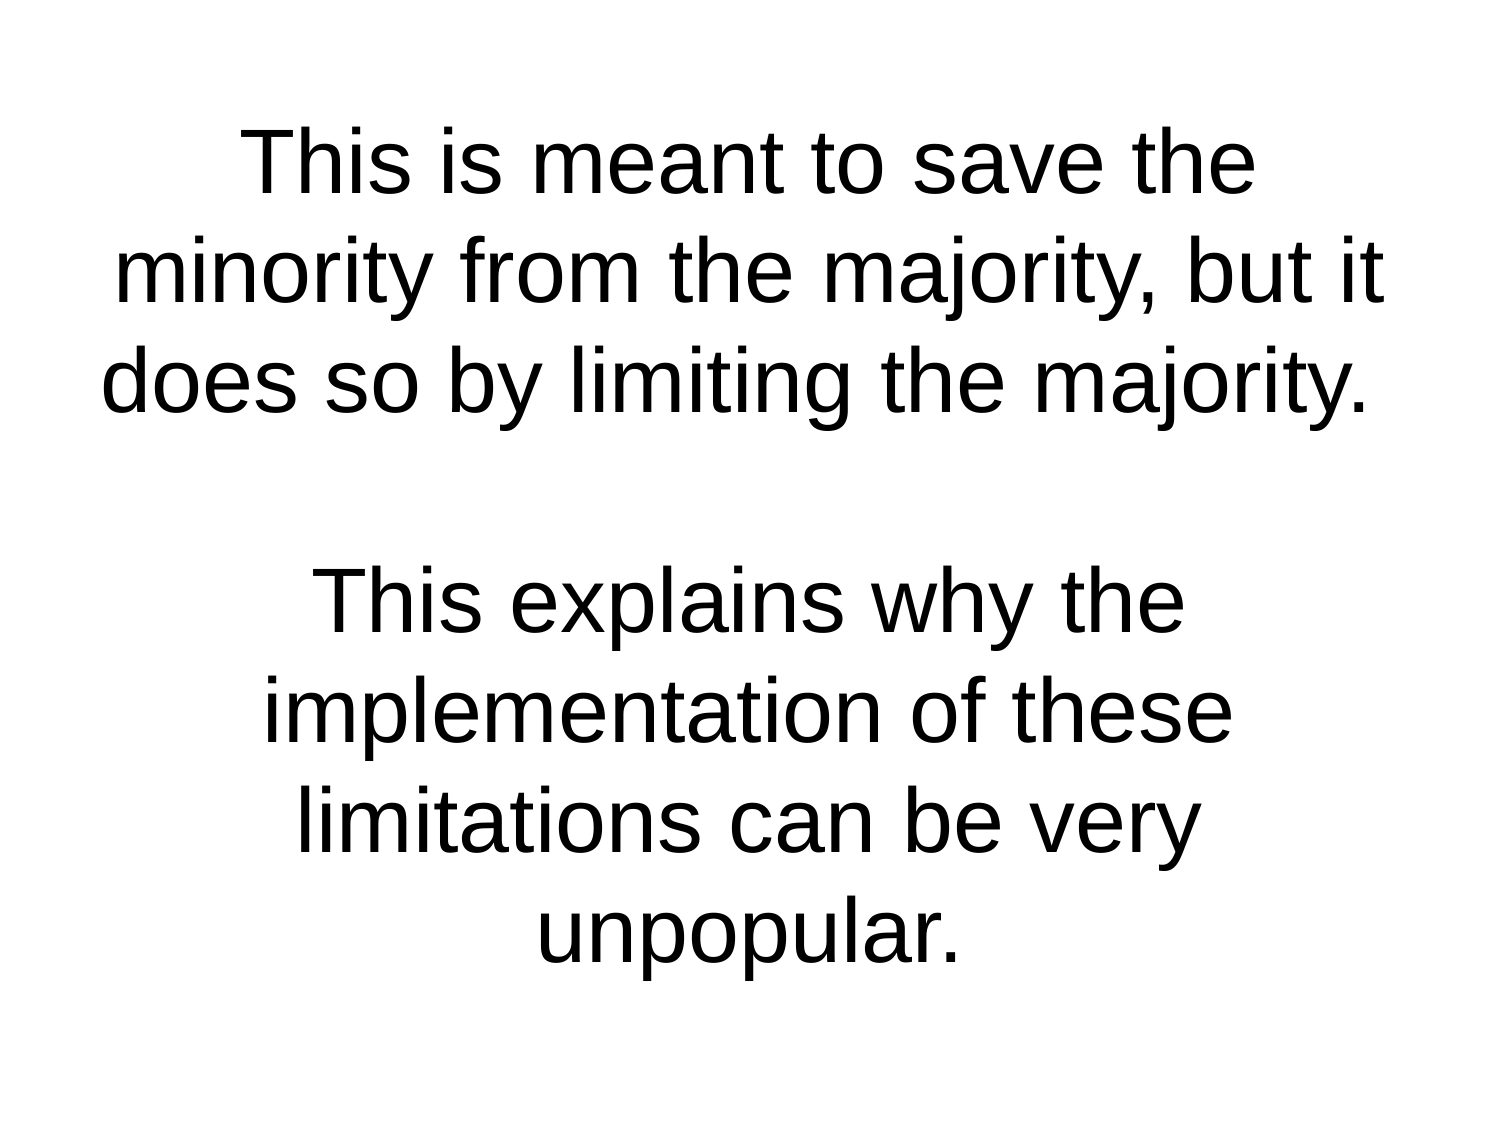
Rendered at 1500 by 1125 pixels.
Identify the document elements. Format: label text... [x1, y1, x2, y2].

title This is meant to save the minority from the majority, but it does so by limiting the majority. This explains why the implementation of these limitations can be very unpopular. [74, 44, 1426, 1038]
